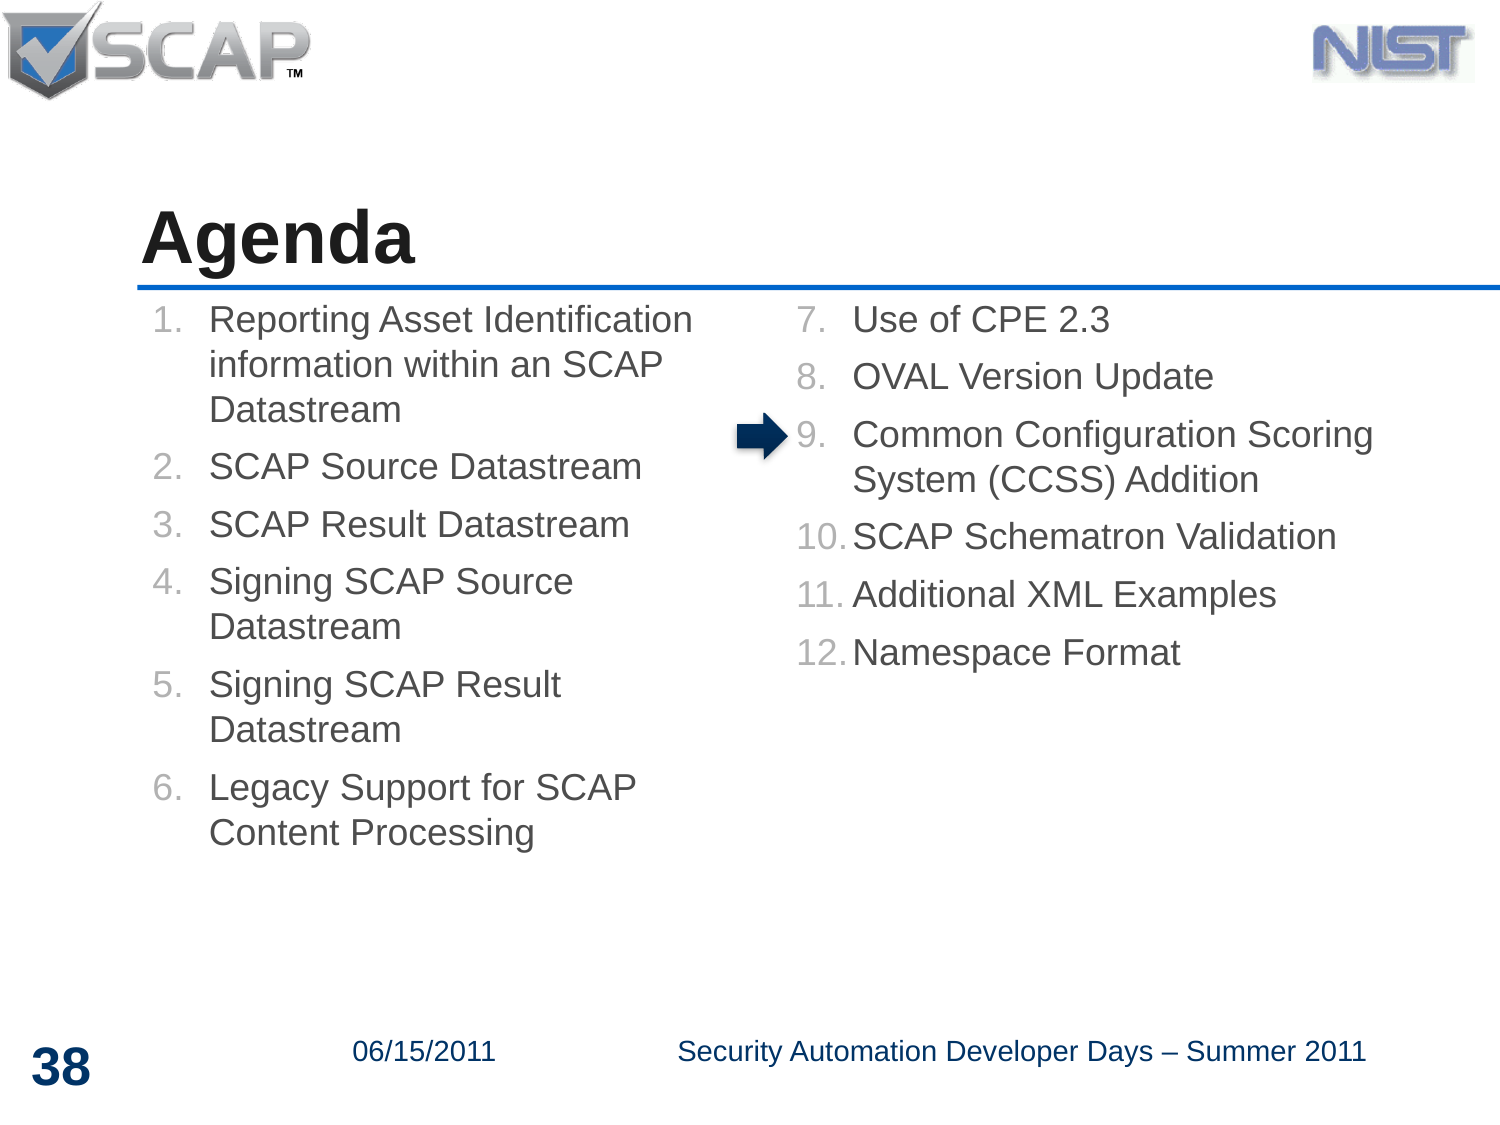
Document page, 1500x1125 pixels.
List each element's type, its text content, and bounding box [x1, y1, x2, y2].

footer Security Automation Developer Days – Summer 2011 [662, 1025, 1426, 1103]
picture [1312, 24, 1475, 83]
title Agenda [124, 99, 1426, 288]
picture [0, 0, 313, 103]
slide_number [337, 1025, 662, 1103]
list Use of CPE 2.3 OVAL Version Update Common Configuration Scoring System (CCSS) Addition SCAP Schematron Validation Additional XML Examples Namespace Format [780, 287, 1400, 1025]
slide_number 38 [13, 1023, 111, 1105]
text_box [737, 412, 788, 460]
list Reporting Asset Identification information within an SCAP Datastream SCAP Source Datastream SCAP Result Datastream Signing SCAP Source Datastream Signing SCAP Result Datastream Legacy Support for SCAP Content Processing [137, 287, 757, 1026]
